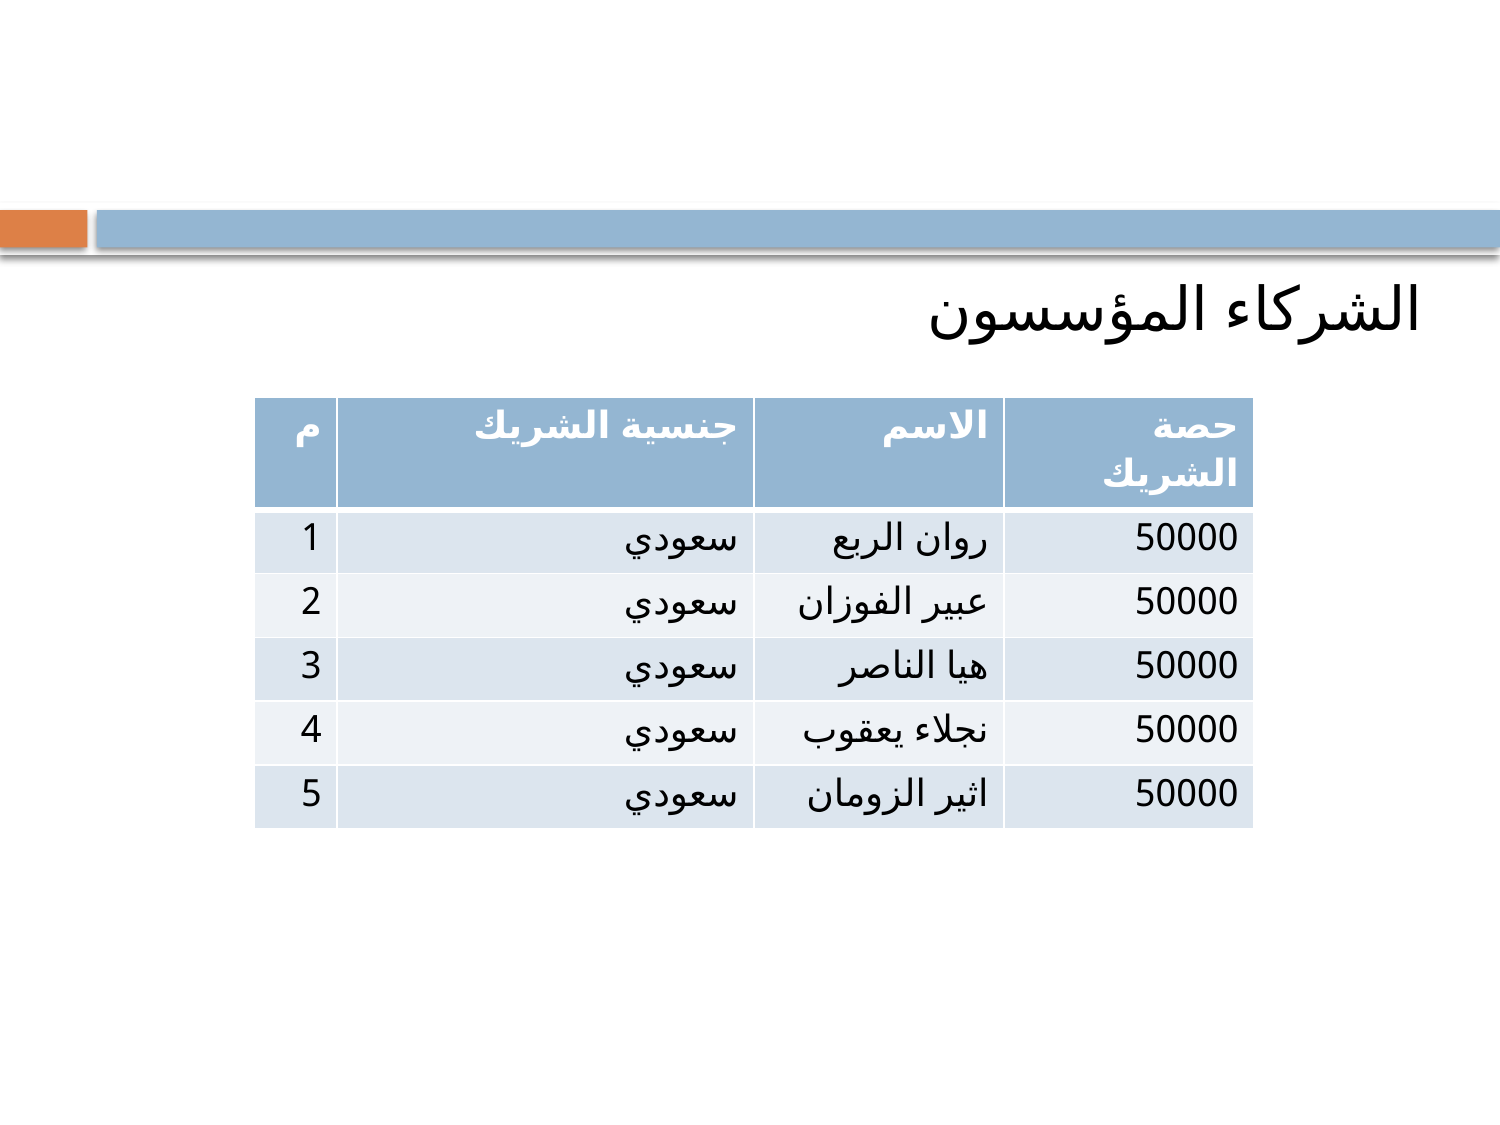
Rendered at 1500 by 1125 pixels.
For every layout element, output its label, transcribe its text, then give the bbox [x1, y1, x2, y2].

table_cell روان الربع [755, 513, 1003, 573]
table_cell 3 [255, 638, 336, 700]
table_cell نجلاء يعقوب [755, 702, 1003, 764]
table_header جنسية الشريك [338, 398, 753, 507]
table_cell عبير الفوزان [755, 574, 1003, 637]
table_cell 1 [255, 513, 336, 573]
table_header حصة الشريك [1005, 398, 1253, 507]
table_cell 50000 [1005, 766, 1253, 828]
table_header الاسم [755, 398, 1003, 507]
table_cell 50000 [1005, 638, 1253, 700]
table_cell سعودي [338, 638, 753, 700]
table_cell 5 [255, 766, 336, 828]
table_cell سعودي [338, 513, 753, 573]
table_cell 50000 [1005, 513, 1253, 573]
table_cell 4 [255, 702, 336, 764]
table_cell اثير الزومان [755, 766, 1003, 828]
table_header م [255, 398, 336, 507]
table_cell سعودي [338, 702, 753, 764]
table_cell هيا الناصر [755, 638, 1003, 700]
table_cell 50000 [1005, 574, 1253, 637]
table_cell سعودي [338, 766, 753, 828]
table_cell 50000 [1005, 702, 1253, 764]
table_cell سعودي [338, 574, 753, 637]
table_cell 2 [255, 574, 336, 637]
list الشركاء المؤسسون [100, 262, 1438, 1000]
